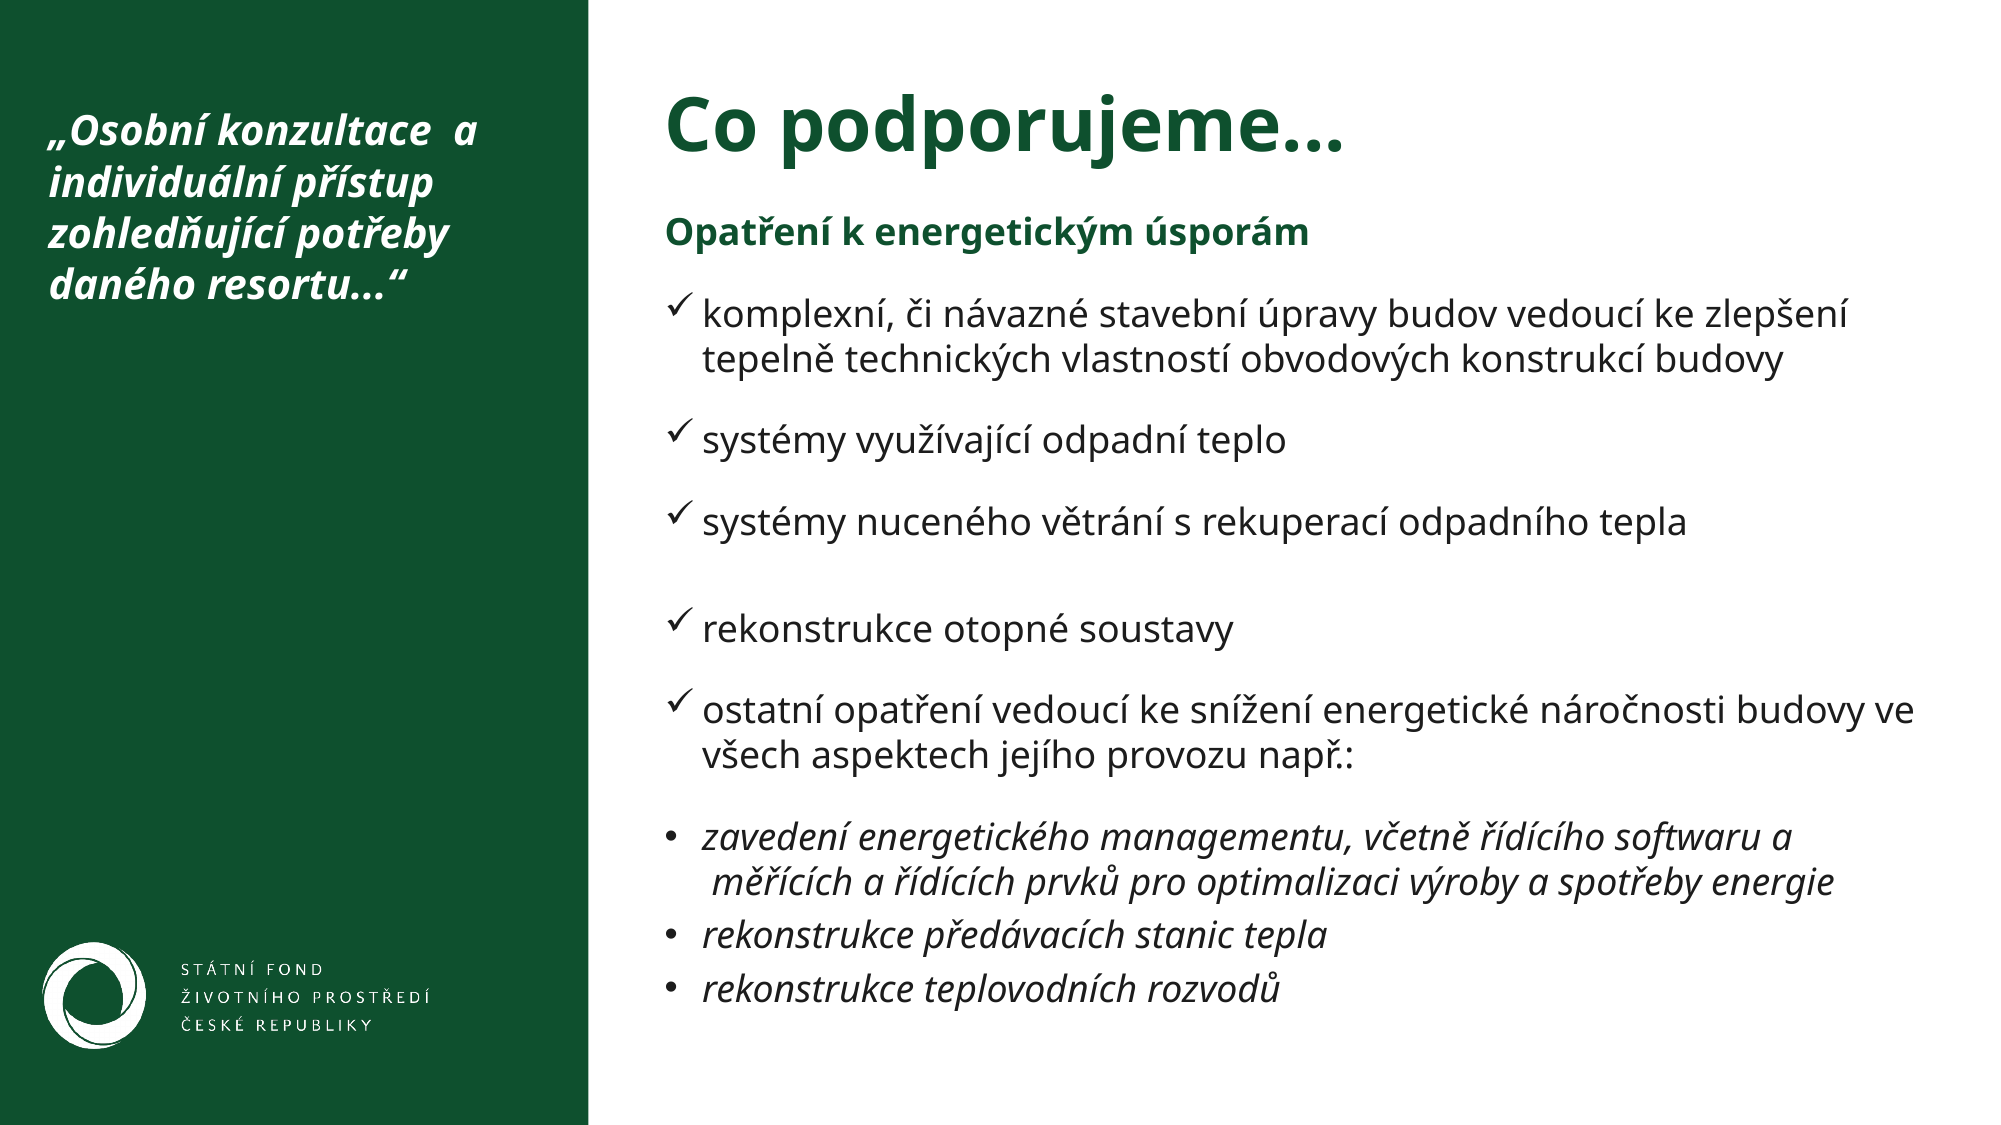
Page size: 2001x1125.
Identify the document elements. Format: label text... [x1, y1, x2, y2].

list Opatření k energetickým úsporám komplexní, či návazné stavební úpravy budov vedoucí ke zlepšení tepelně technických vlastností obvodových konstrukcí budovy systémy využívající odpadní teplo systémy nuceného větrání s rekuperací odpadního tepla rekonstrukce otopné soustavy ostatní opatření vedoucí ke snížení energetické náročnosti budovy ve všech aspektech jejího provozu např.: zavedení energetického managementu, včetně řídícího softwaru a měřících a řídících prvků pro optimalizaci výroby a spotřeby energie rekonstrukce předávacích stanic tepla rekonstrukce teplovodních rozvodů [649, 200, 1957, 1029]
list Co podporujeme... [649, 79, 1860, 200]
list „Osobní konzultace a individuální přístup zohledňující potřeby daného resortu...“ [33, 97, 571, 423]
picture [42, 942, 429, 1049]
